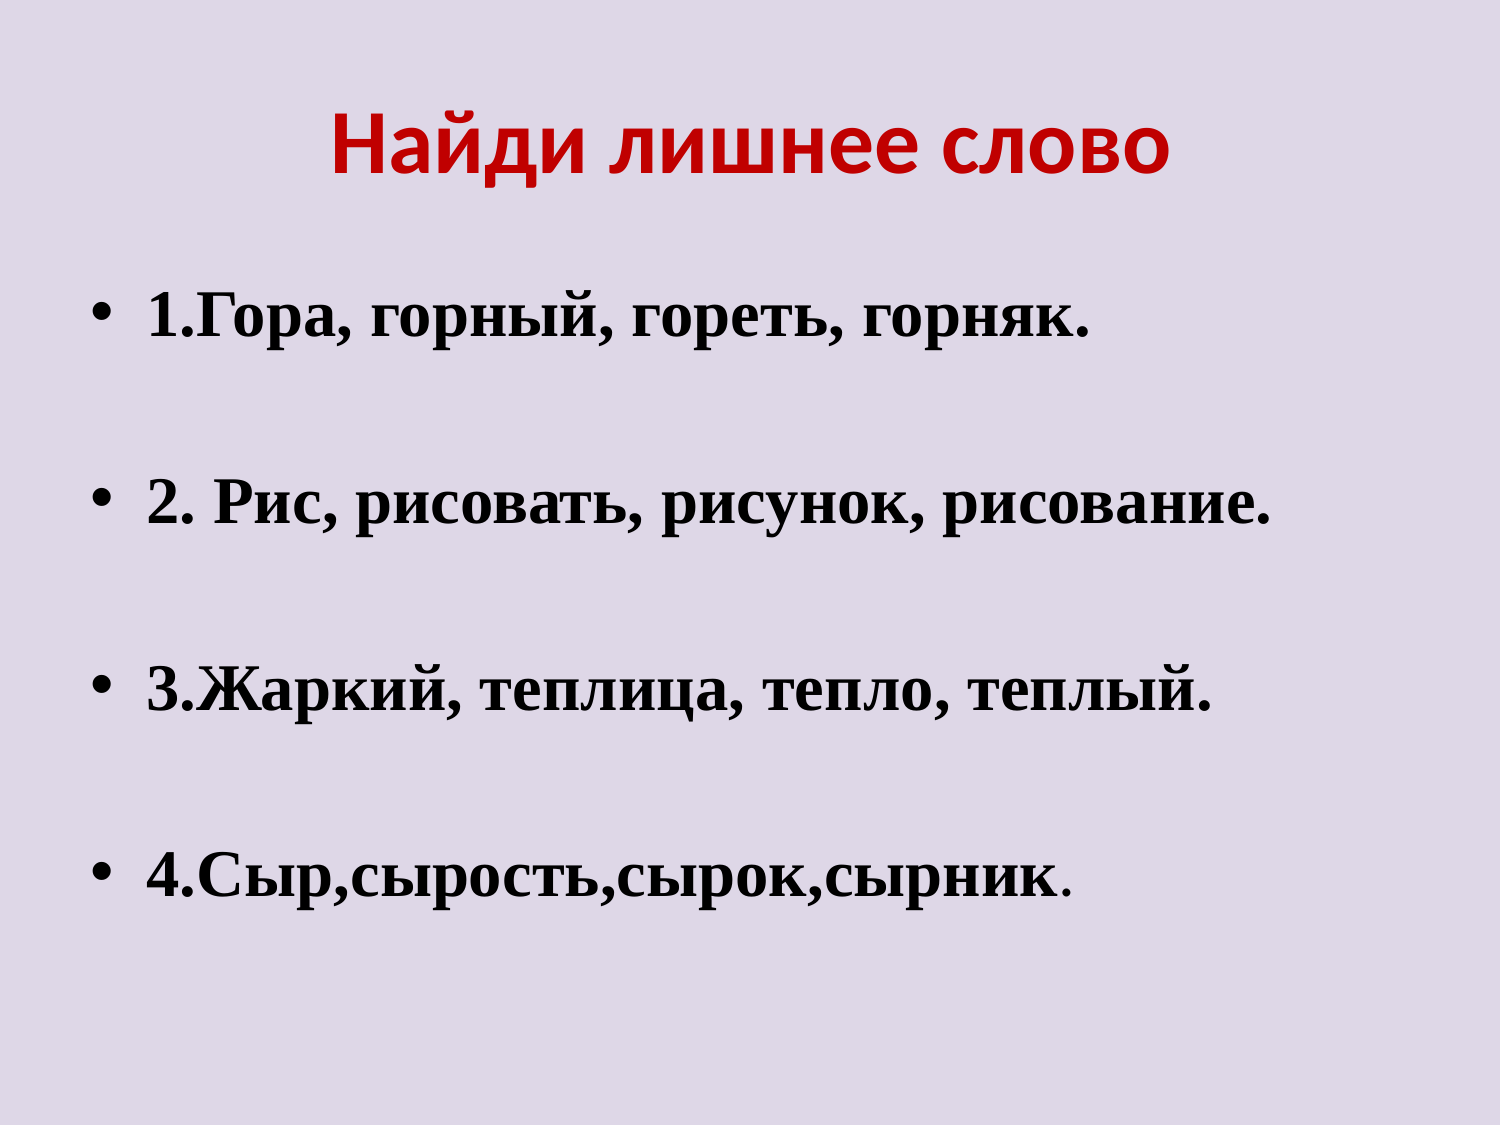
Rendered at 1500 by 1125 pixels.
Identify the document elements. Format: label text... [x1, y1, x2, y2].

list 1.Гора, горный, гореть, горняк. 2. Рис, рисовать, рисунок, рисование. 3.Жаркий, теплица, тепло, теплый. 4.Сыр,сырость,сырок,сырник. [75, 262, 1425, 1005]
title Найди лишнее слово [76, 42, 1427, 231]
